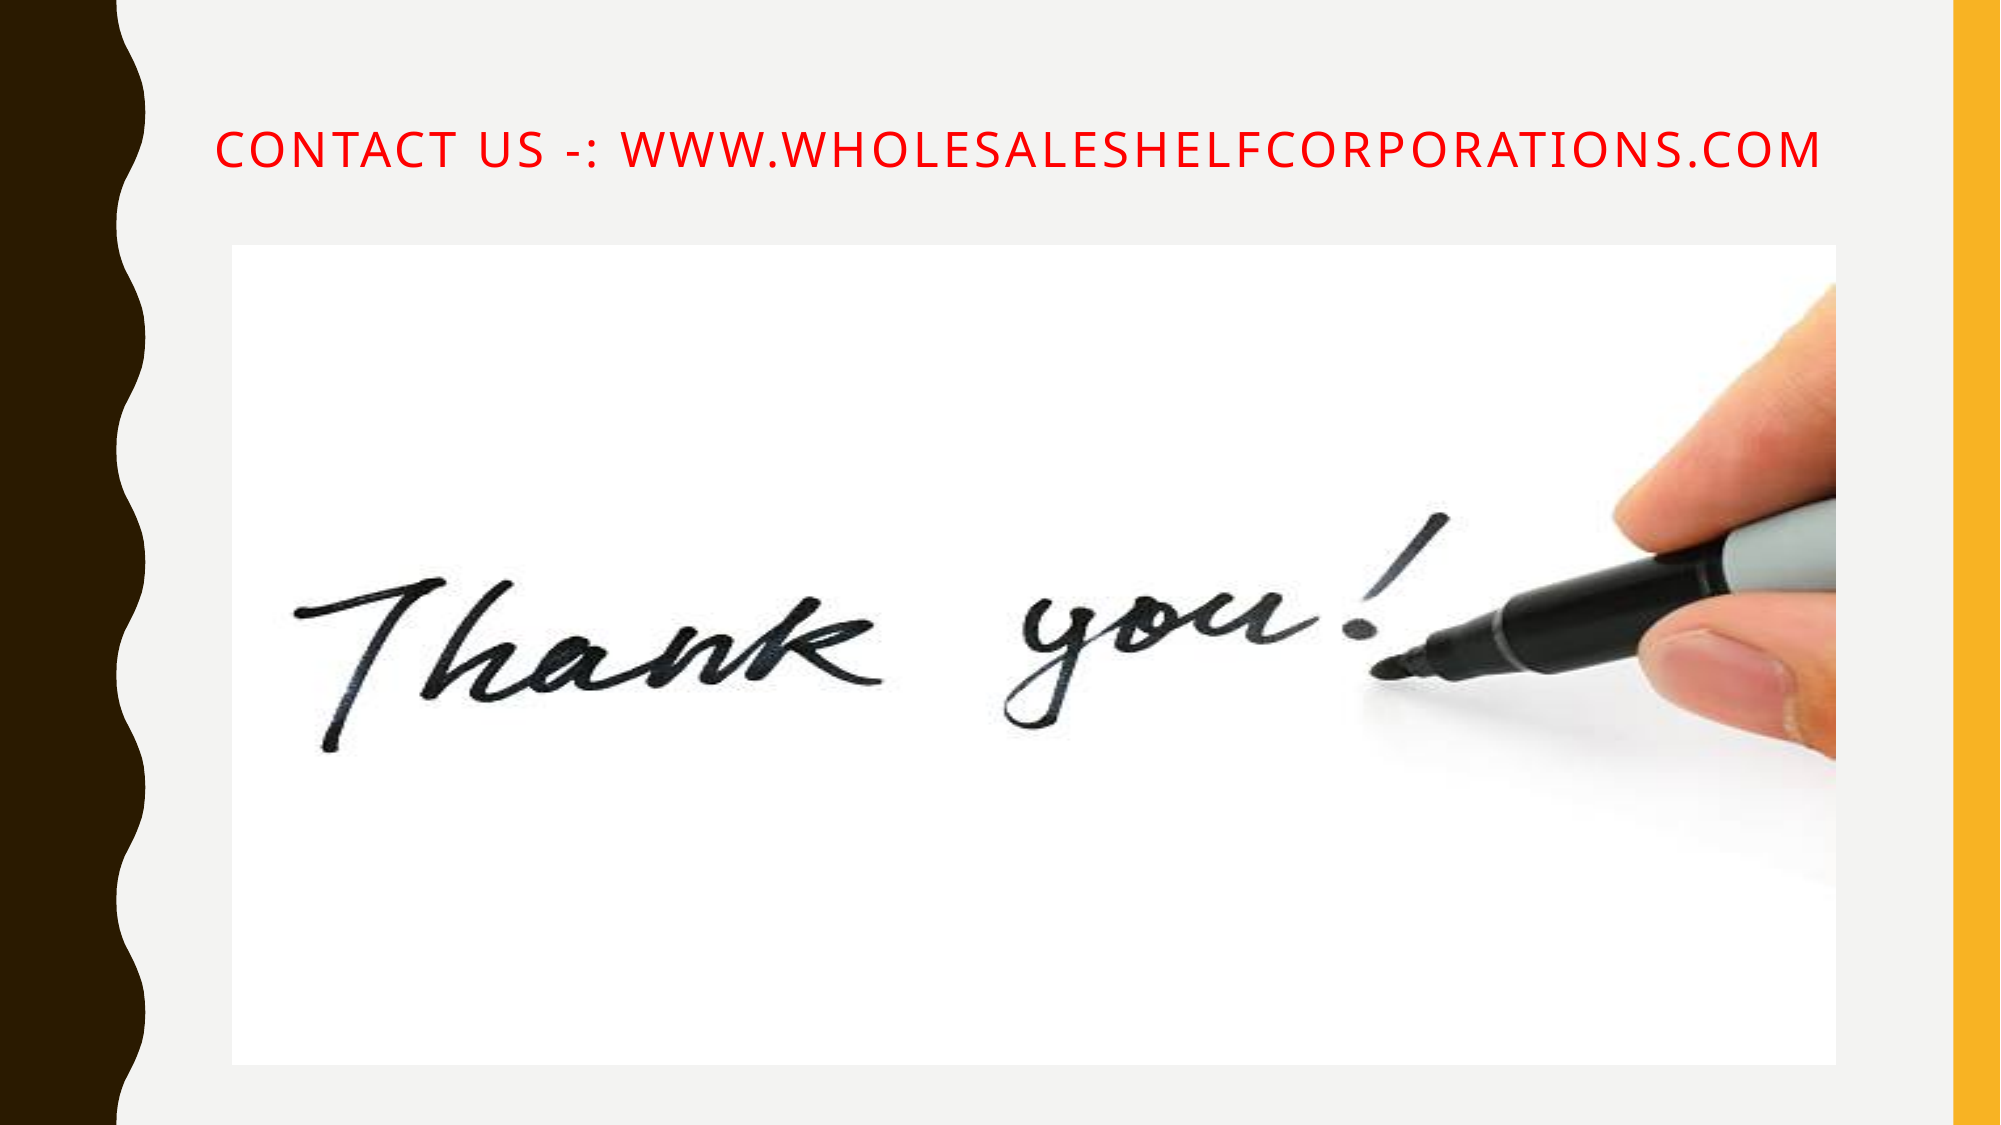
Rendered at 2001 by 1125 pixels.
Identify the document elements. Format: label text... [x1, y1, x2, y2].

picture [232, 244, 1836, 1065]
title Contact us -: www.wholesaleshelfcorporations.com [199, 117, 1869, 222]
